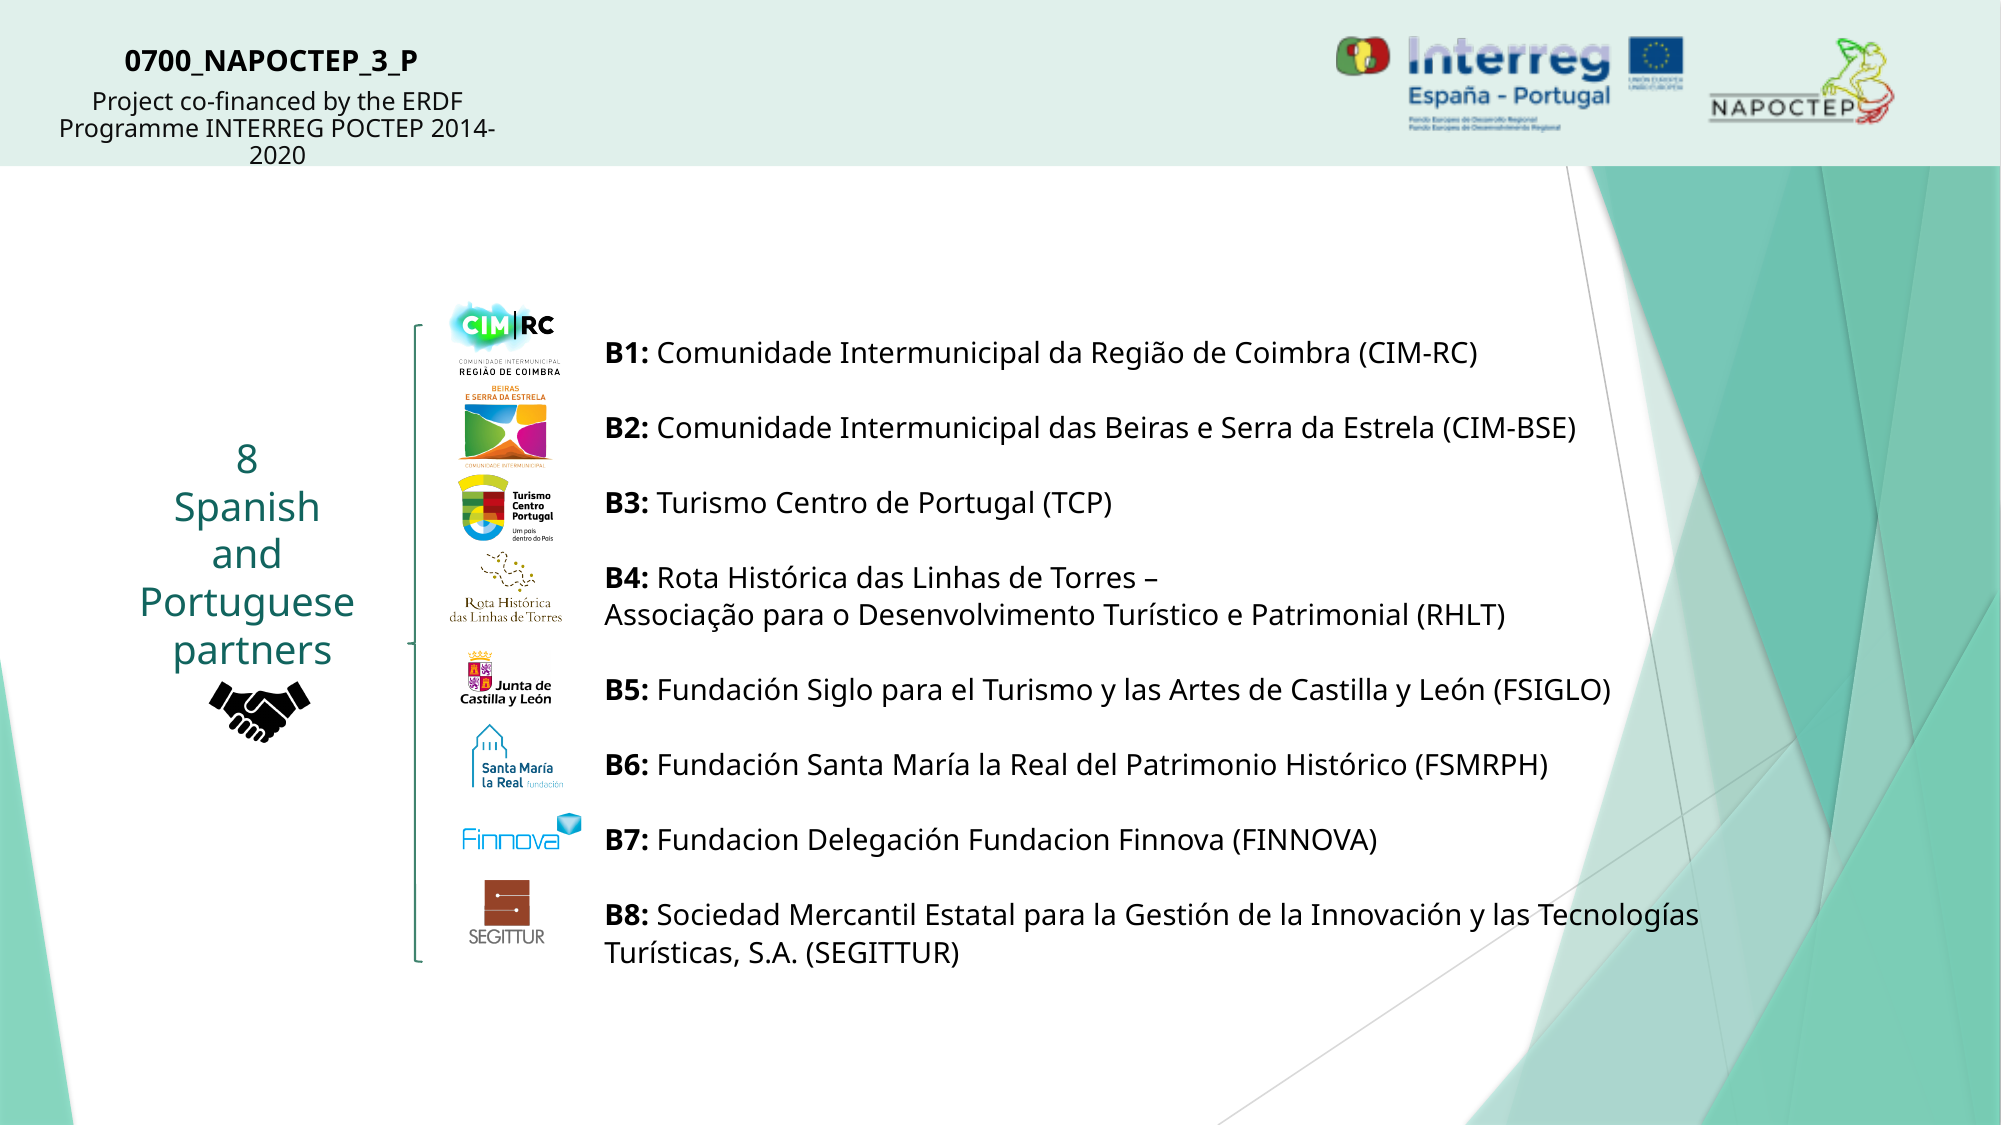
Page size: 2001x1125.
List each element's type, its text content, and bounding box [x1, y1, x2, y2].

text_box [413, 683, 423, 963]
text_box B1: Comunidade Intermunicipal da Região de Coimbra (CIM-RC) B2: Comunidade Intermunicipal das Beiras e Serra da Estrela (CIM-BSE) B3: Turismo Centro de Portugal (TCP) B4: Rota Histórica das Linhas de Torres – Associação para o Desenvolvimento Turístico e Patrimonial (RHLT) B5: Fundación Siglo para el Turismo y las Artes de Castilla y León (FSIGLO) B6: Fundación Santa María la Real del Patrimonio Histórico (FSMRPH) B7: Fundacion Delegación Fundacion Finnova (FINNOVA) B8: Sociedad Mercantil Estatal para la Gestión de la Innovación y las Tecnologías Turísticas, S.A. (SEGITTUR) [589, 324, 1762, 1022]
text_box 8 Spanish and Portuguese partners [0, 426, 455, 683]
text_box [0, 0, 2000, 168]
text_box Project co-financed by the ERDF Programme INTERREG POCTEP 2014-2020 [22, 81, 533, 177]
picture [1335, 34, 1919, 133]
text_box 0700_NAPOCTEP_3_P [75, 34, 468, 81]
text_box [413, 324, 423, 426]
picture [451, 709, 587, 962]
picture [202, 655, 317, 769]
picture [442, 276, 570, 707]
